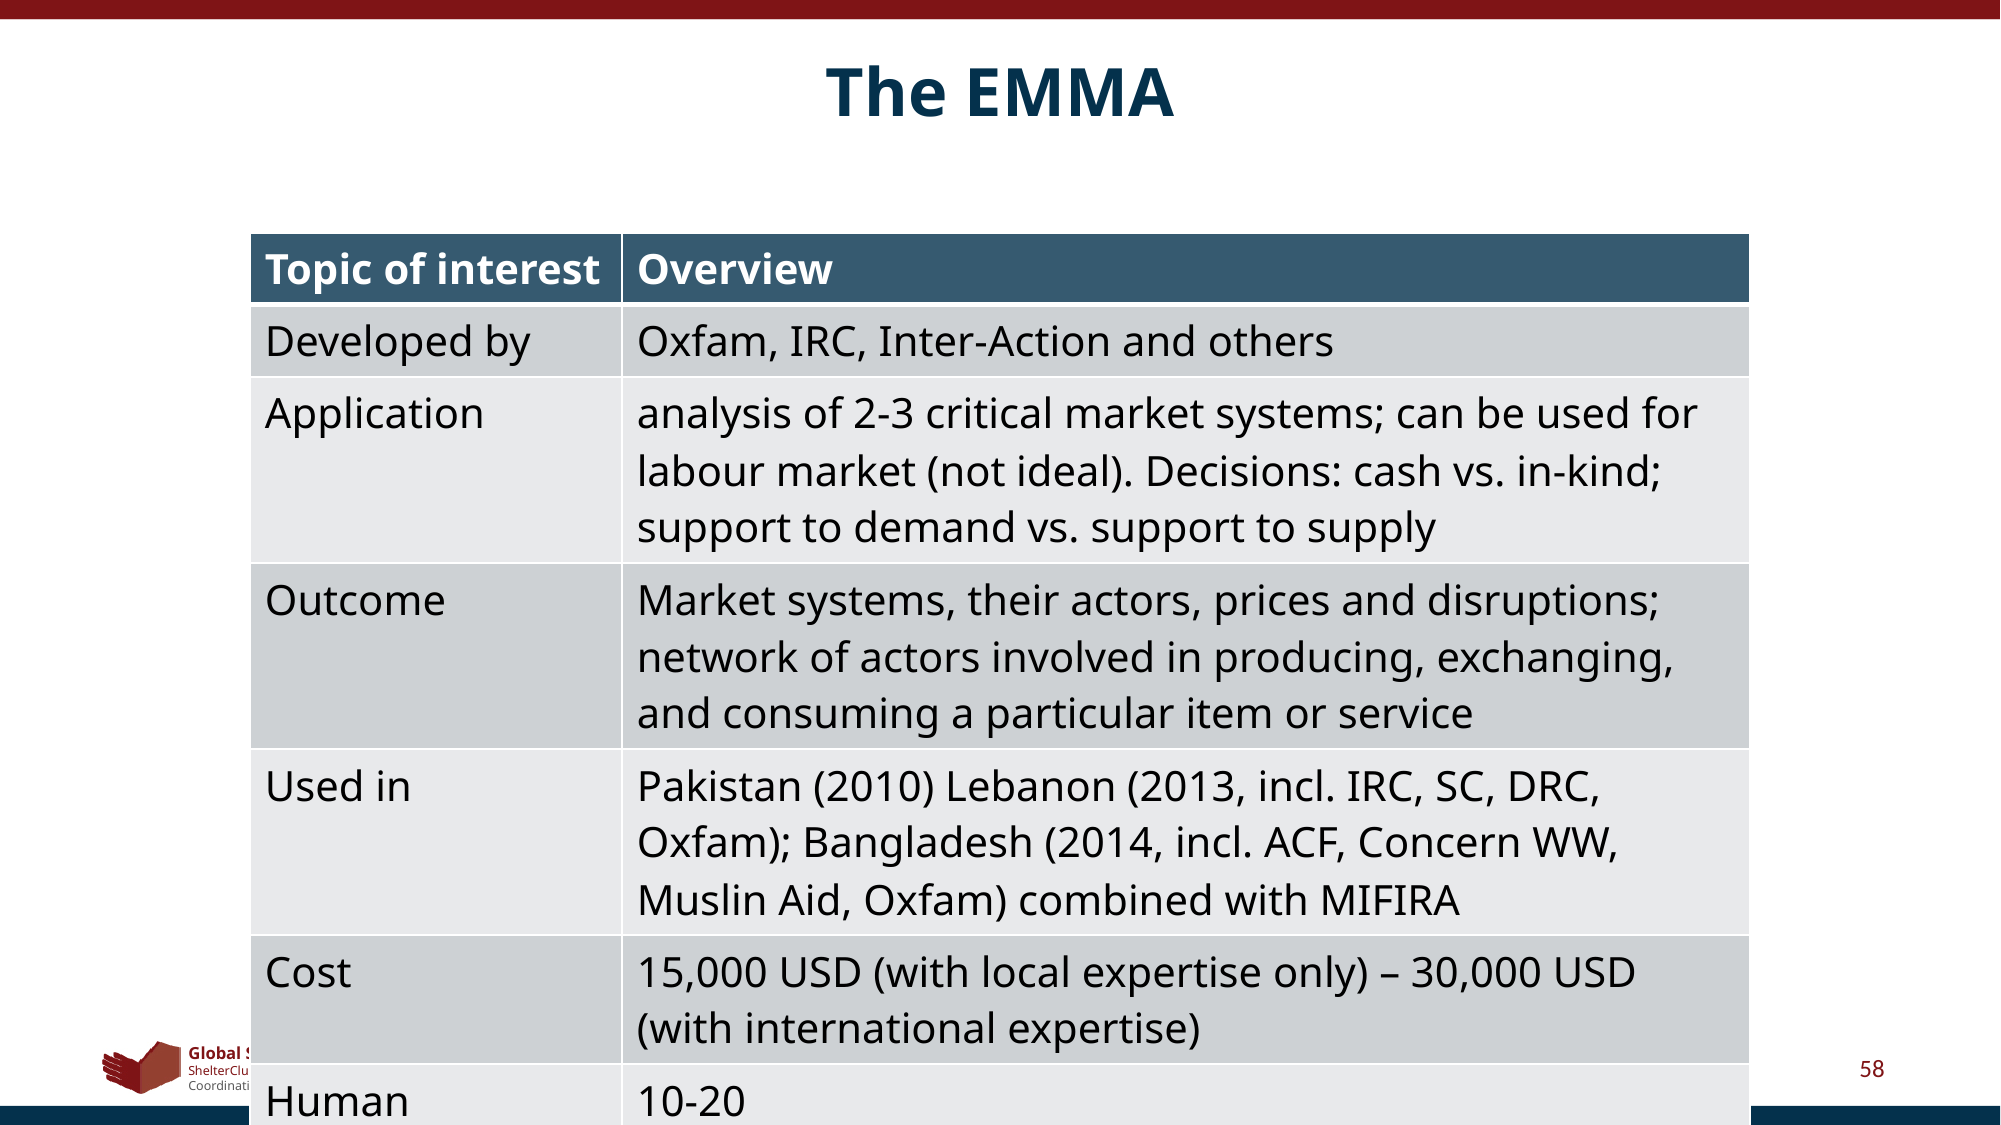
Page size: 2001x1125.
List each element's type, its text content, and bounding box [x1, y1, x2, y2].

table_cell Cost [251, 936, 621, 1063]
table_cell Application [251, 378, 621, 562]
picture [102, 1041, 181, 1094]
table_cell analysis of 2-3 critical market systems; can be used for labour market (not ideal). Decisions: cash vs. in-kind; support to demand vs. support to supply [623, 378, 1749, 562]
title The EMMA [324, 7, 1675, 173]
table_header Topic of interest [251, 234, 621, 302]
table_cell 15,000 USD (with local expertise only) – 30,000 USD (with international expertise) [623, 936, 1749, 1063]
table_cell Human resources [251, 1065, 621, 1125]
slide_number 58 [1751, 1037, 1900, 1098]
table_cell Market systems, their actors, prices and disruptions; network of actors involved in producing, exchanging, and consuming a particular item or service [623, 564, 1749, 748]
table_cell Pakistan (2010) Lebanon (2013, incl. IRC, SC, DRC, Oxfam); Bangladesh (2014, incl. ACF, Concern WW, Muslin Aid, Oxfam) combined with MIFIRA [623, 750, 1749, 934]
table_header Overview [623, 234, 1749, 302]
table_cell 10-20 [623, 1065, 1749, 1125]
table_cell Used in [251, 750, 621, 934]
table_cell Outcome [251, 564, 621, 748]
table_cell Oxfam, IRC, Inter-Action and others [623, 307, 1749, 376]
table_cell Developed by [251, 307, 621, 376]
